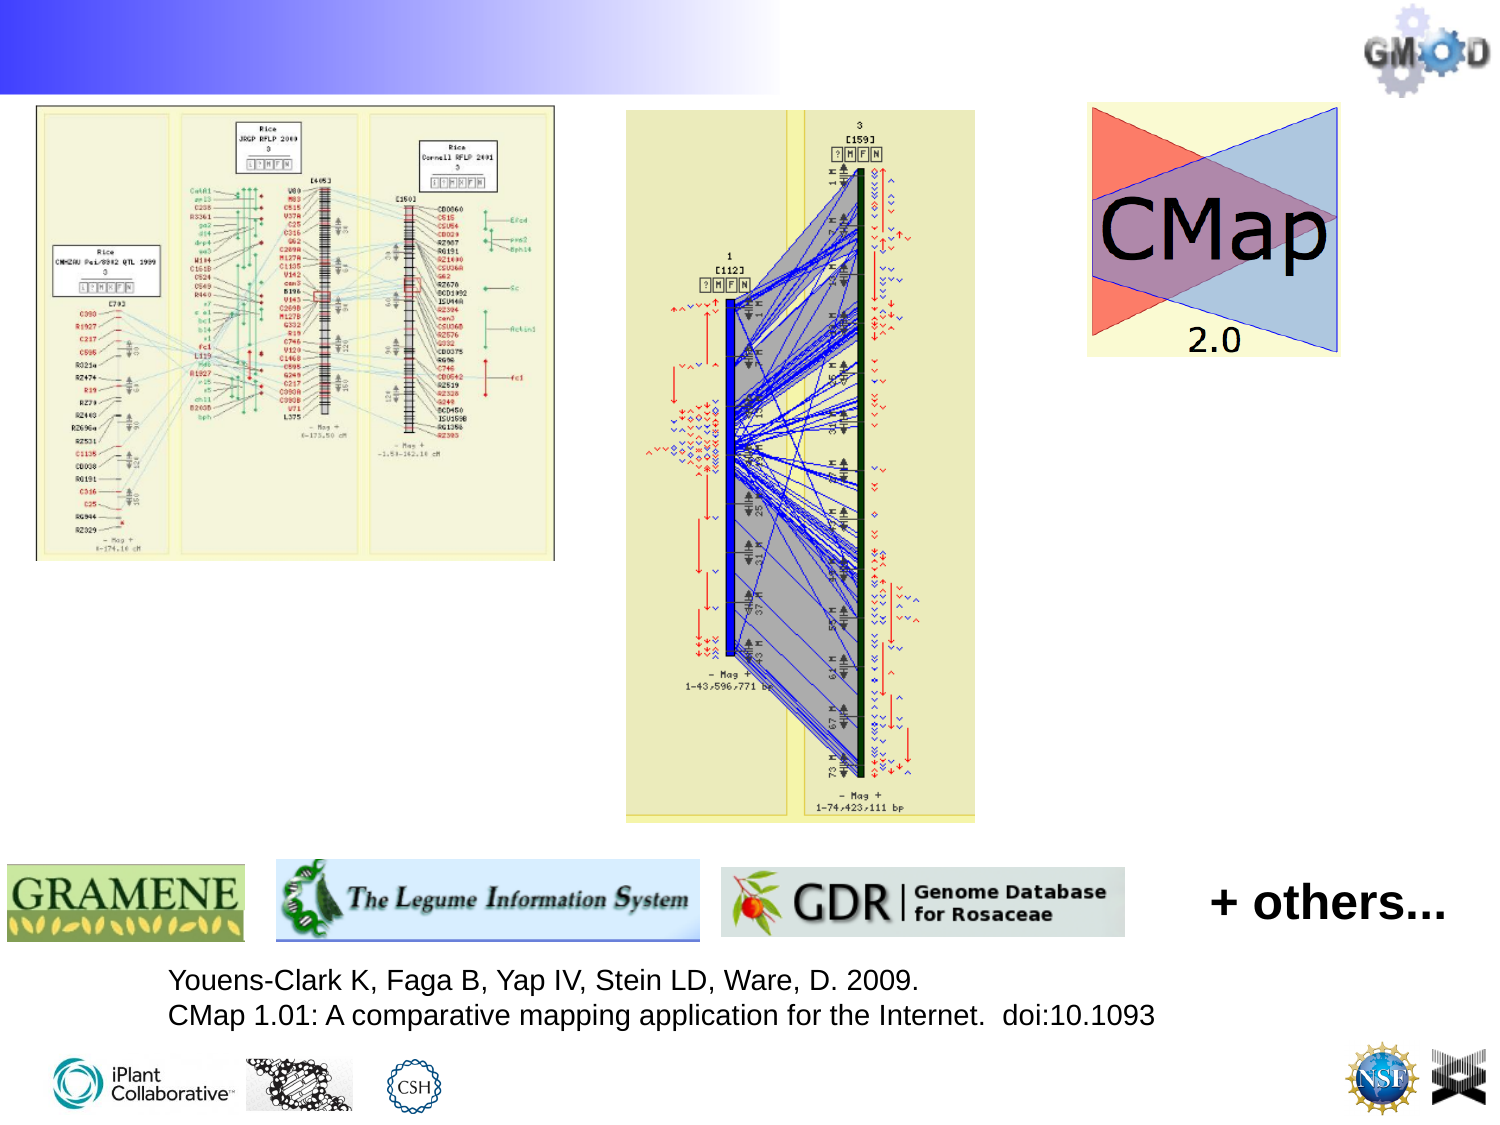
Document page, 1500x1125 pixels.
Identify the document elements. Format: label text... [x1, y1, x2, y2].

picture [382, 1054, 442, 1116]
picture [39, 1053, 240, 1115]
picture [1344, 1040, 1420, 1116]
picture [28, 102, 563, 561]
picture [625, 110, 976, 824]
text_box + others... [1194, 862, 1463, 938]
picture [1087, 102, 1342, 357]
picture [246, 1056, 353, 1113]
picture [1431, 1049, 1487, 1105]
text_box Youens-Clark K, Faga B, Yap IV, Stein LD, Ware, D. 2009. CMap 1.01: A comparative mapping application for the Internet. doi:10.1093 [153, 953, 1176, 1039]
picture [275, 858, 700, 942]
picture [7, 864, 245, 942]
picture [721, 866, 1126, 937]
